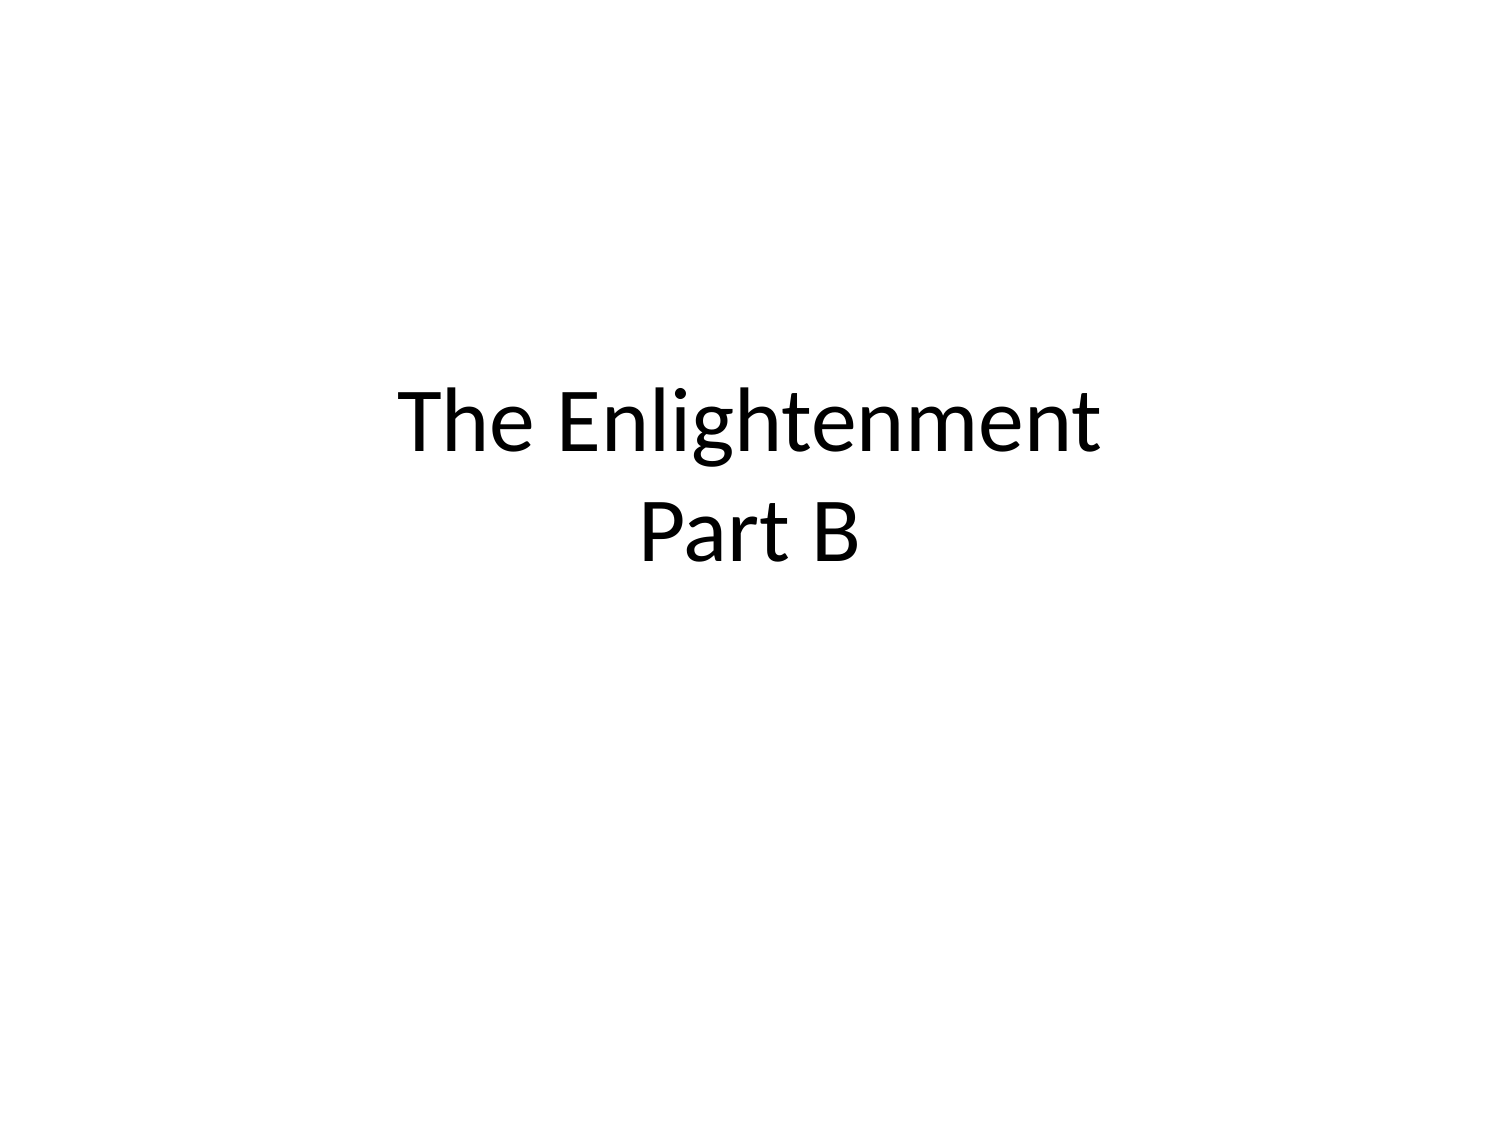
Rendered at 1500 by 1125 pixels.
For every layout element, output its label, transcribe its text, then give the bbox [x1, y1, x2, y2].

title The Enlightenment Part B [112, 349, 1388, 591]
